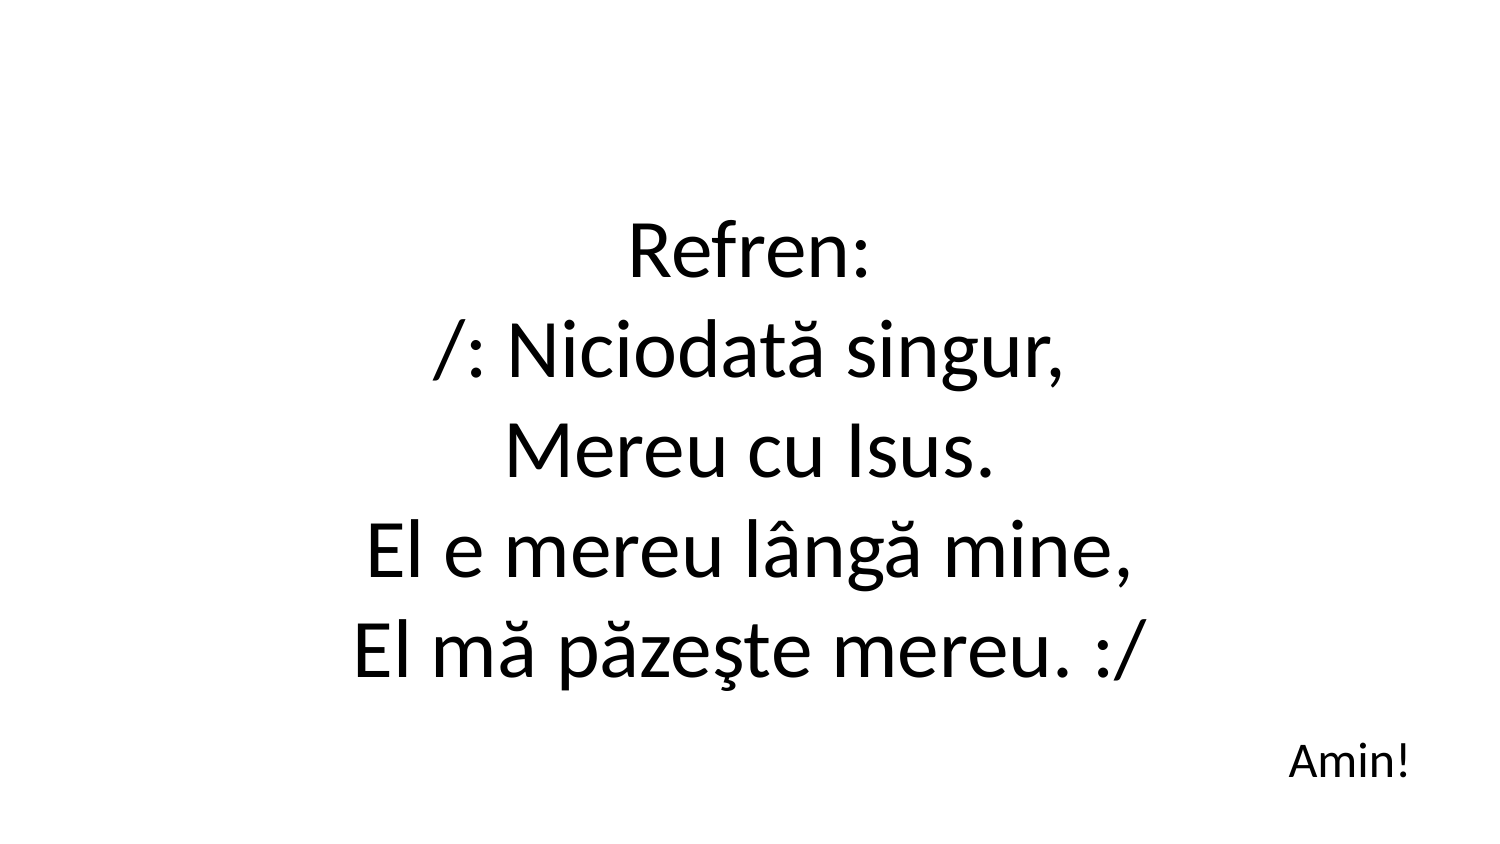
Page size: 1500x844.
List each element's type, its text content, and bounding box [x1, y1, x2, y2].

text_box Refren: /: Niciodată singur, Mereu cu Isus. El e mereu lângă mine, El mă păzeşte mereu. :/ [337, 142, 1163, 702]
text_box Amin! [1273, 674, 1427, 795]
